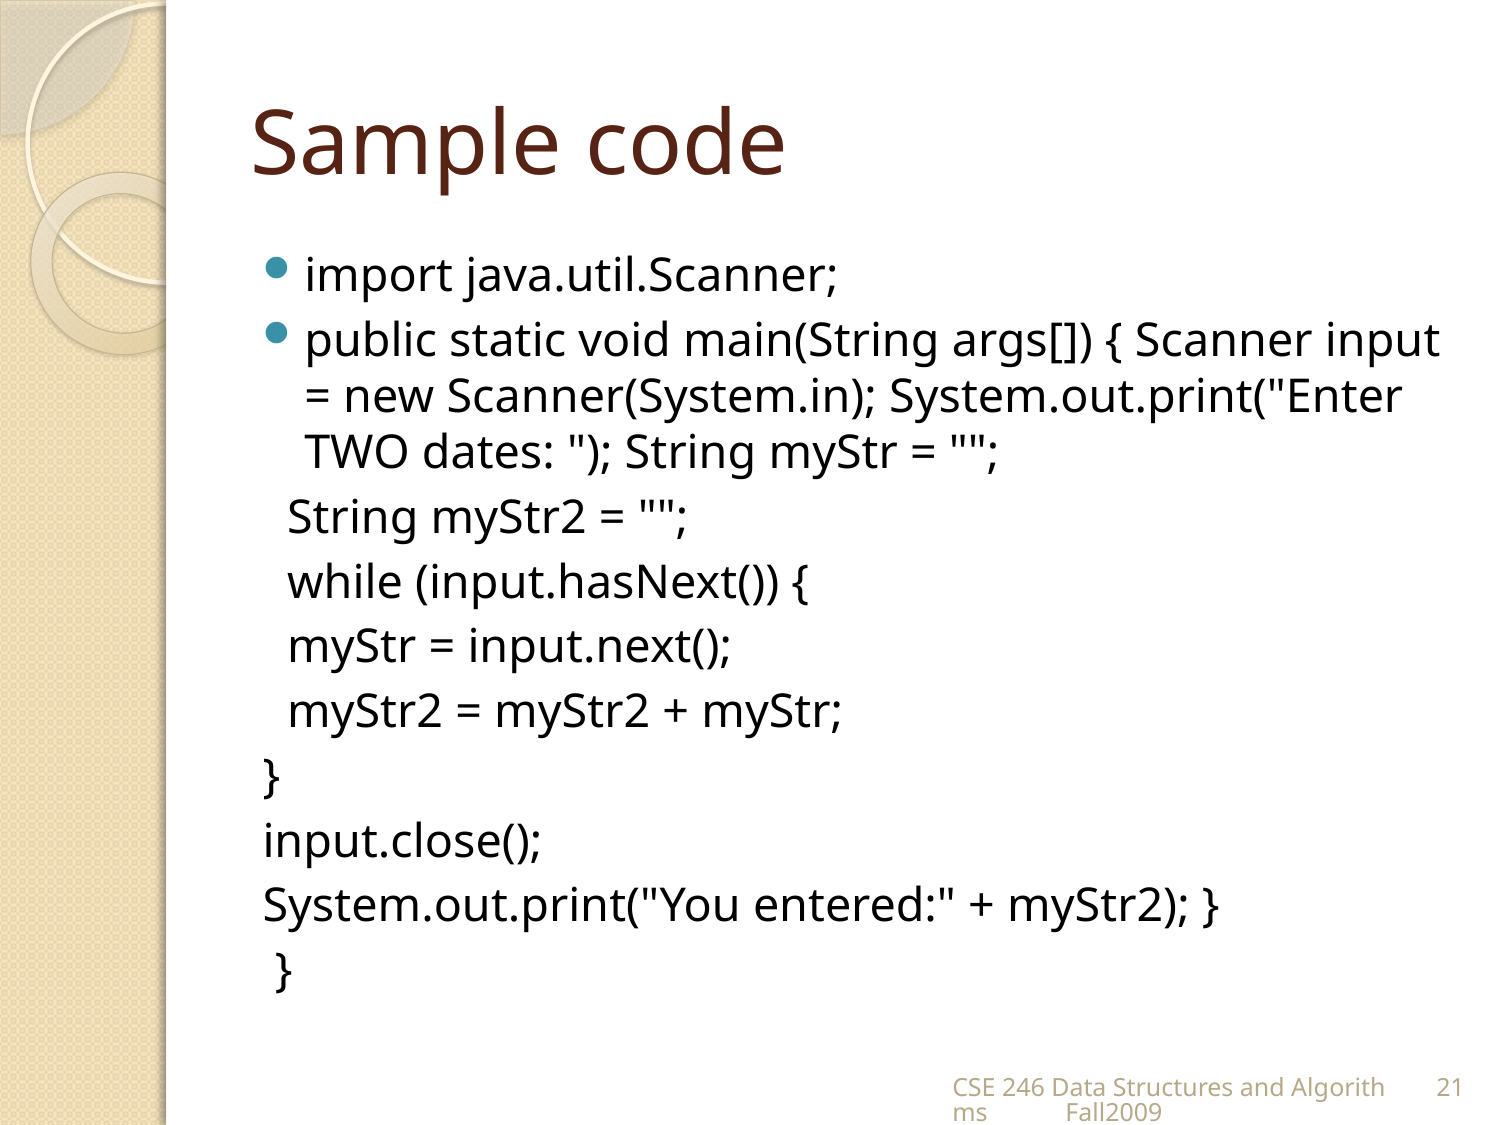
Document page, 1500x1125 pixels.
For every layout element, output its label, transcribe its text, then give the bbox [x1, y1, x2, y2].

list import java.util.Scanner; public static void main(String args[]) { Scanner input = new Scanner(System.in); System.out.print("Enter TWO dates: "); String myStr = ""; String myStr2 = ""; while (input.hasNext()) { myStr = input.next(); myStr2 = myStr2 + myStr; } input.close(); System.out.print("You entered:" + myStr2); } } [235, 237, 1466, 1025]
title Sample code [235, 45, 1466, 233]
footer CSE 246 Data Structures and Algorithms Fall2009 Lecture #1 [937, 1034, 1413, 1113]
slide_number 21 [1413, 1034, 1488, 1113]
